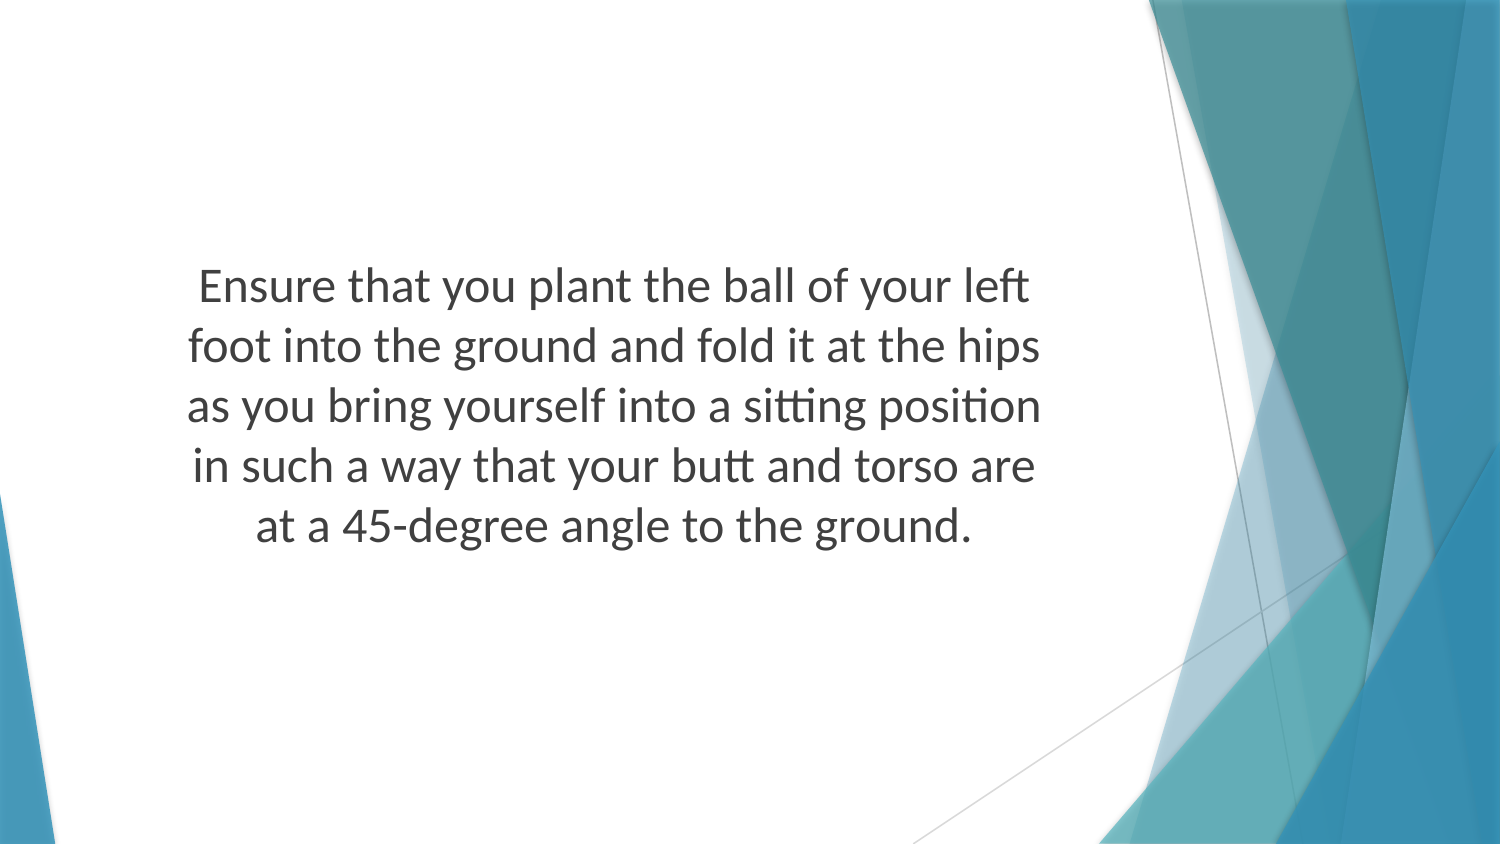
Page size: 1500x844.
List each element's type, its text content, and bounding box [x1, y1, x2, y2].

list Ensure that you plant the ball of your left foot into the ground and fold it at the hips as you bring yourself into a sitting position in such a way that your butt and torso are at a 45-degree angle to the ground. [159, 244, 1069, 635]
